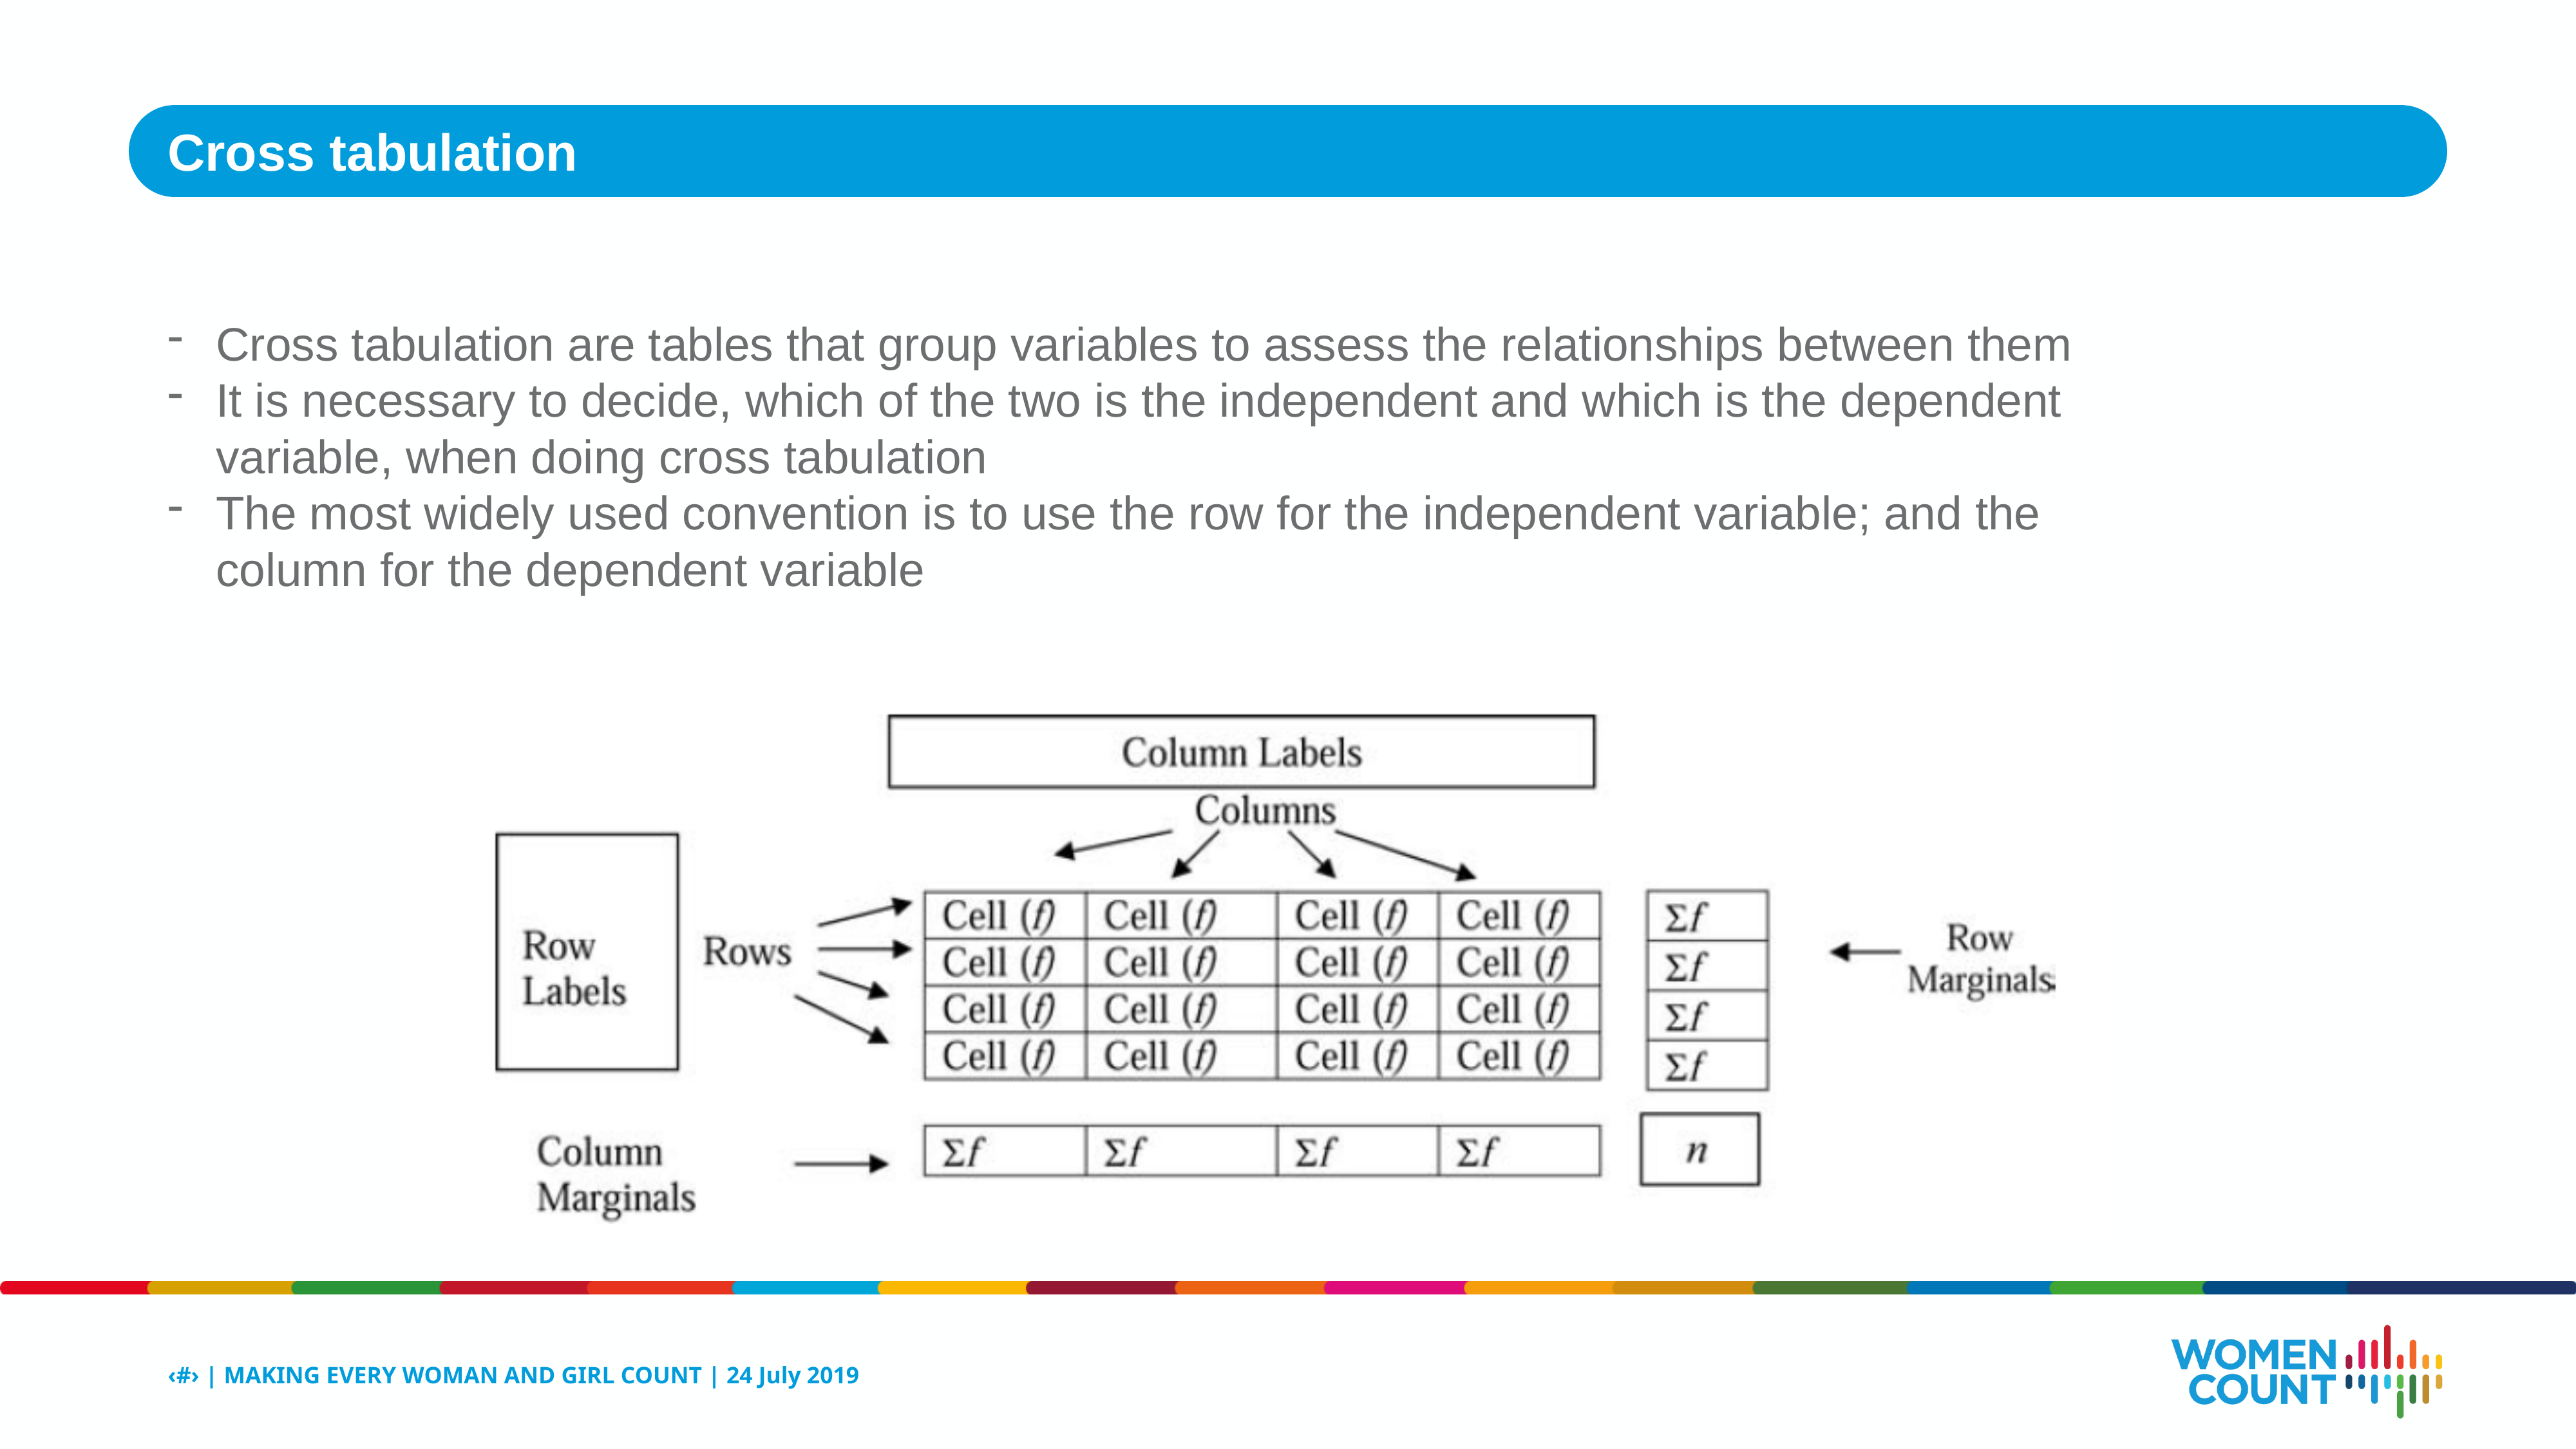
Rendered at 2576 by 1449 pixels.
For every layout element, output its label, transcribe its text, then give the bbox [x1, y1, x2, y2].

list Cross tabulation are tables that group variables to assess the relationships between them It is necessary to decide, which of the two is the independent and which is the dependent variable, when doing cross tabulation The most widely used convention is to use the row for the independent variable; and the column for the dependent variable [167, 314, 2109, 599]
list Cross tabulation [167, 119, 2411, 182]
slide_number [167, 1360, 1542, 1388]
picture [394, 639, 2110, 1243]
